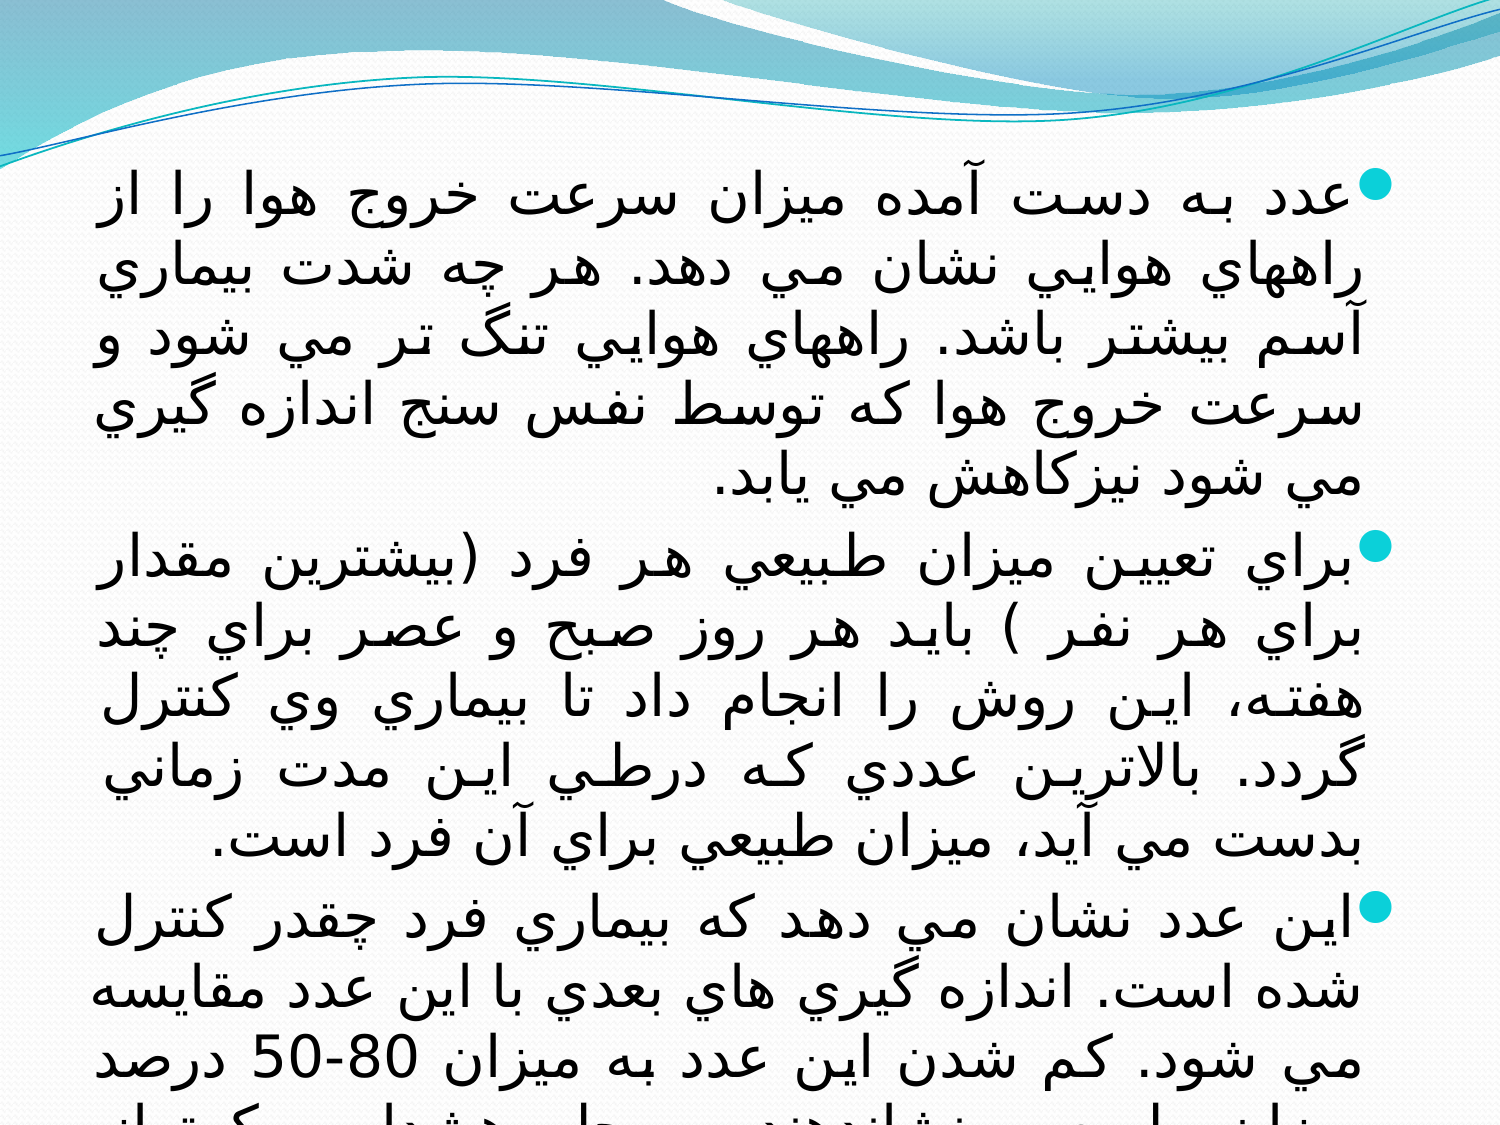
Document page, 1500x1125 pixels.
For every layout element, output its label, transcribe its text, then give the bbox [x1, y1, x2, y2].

list عدد به دست آمده ميزان سرعت خروج هوا را از راههاي هوايي نشان مي دهد. هر چه شدت بيماري آسم بيشتر باشد. راههاي هوايي تنگ تر مي شود و سرعت خروج هوا كه توسط نفس سنج اندازه گيري مي شود نيزكاهش مي يابد. براي تعيين ميزان طبيعي هر فرد (بيشترين مقدار براي هر نفر ) بايد هر روز صبح و عصر براي چند هفته، اين روش را انجام داد تا بيماري وي كنترل گردد. بالاترين عددي كه درطي اين مدت زماني بدست مي آيد،‌ ميزان طبيعي براي آن فرد است. اين عدد نشان مي دهد كه بيماري فرد چقدر كنترل شده است. اندازه گيري هاي بعدي با اين عدد مقايسه مي شود. كم شدن اين عدد به میزان 80-50 درصد ميزان طبيعي، نشاندهنده مرحله هشدار و كمتراز نصف ميزان طبيعي، نشانگر وخامت بيماري است. [75, 149, 1425, 1038]
